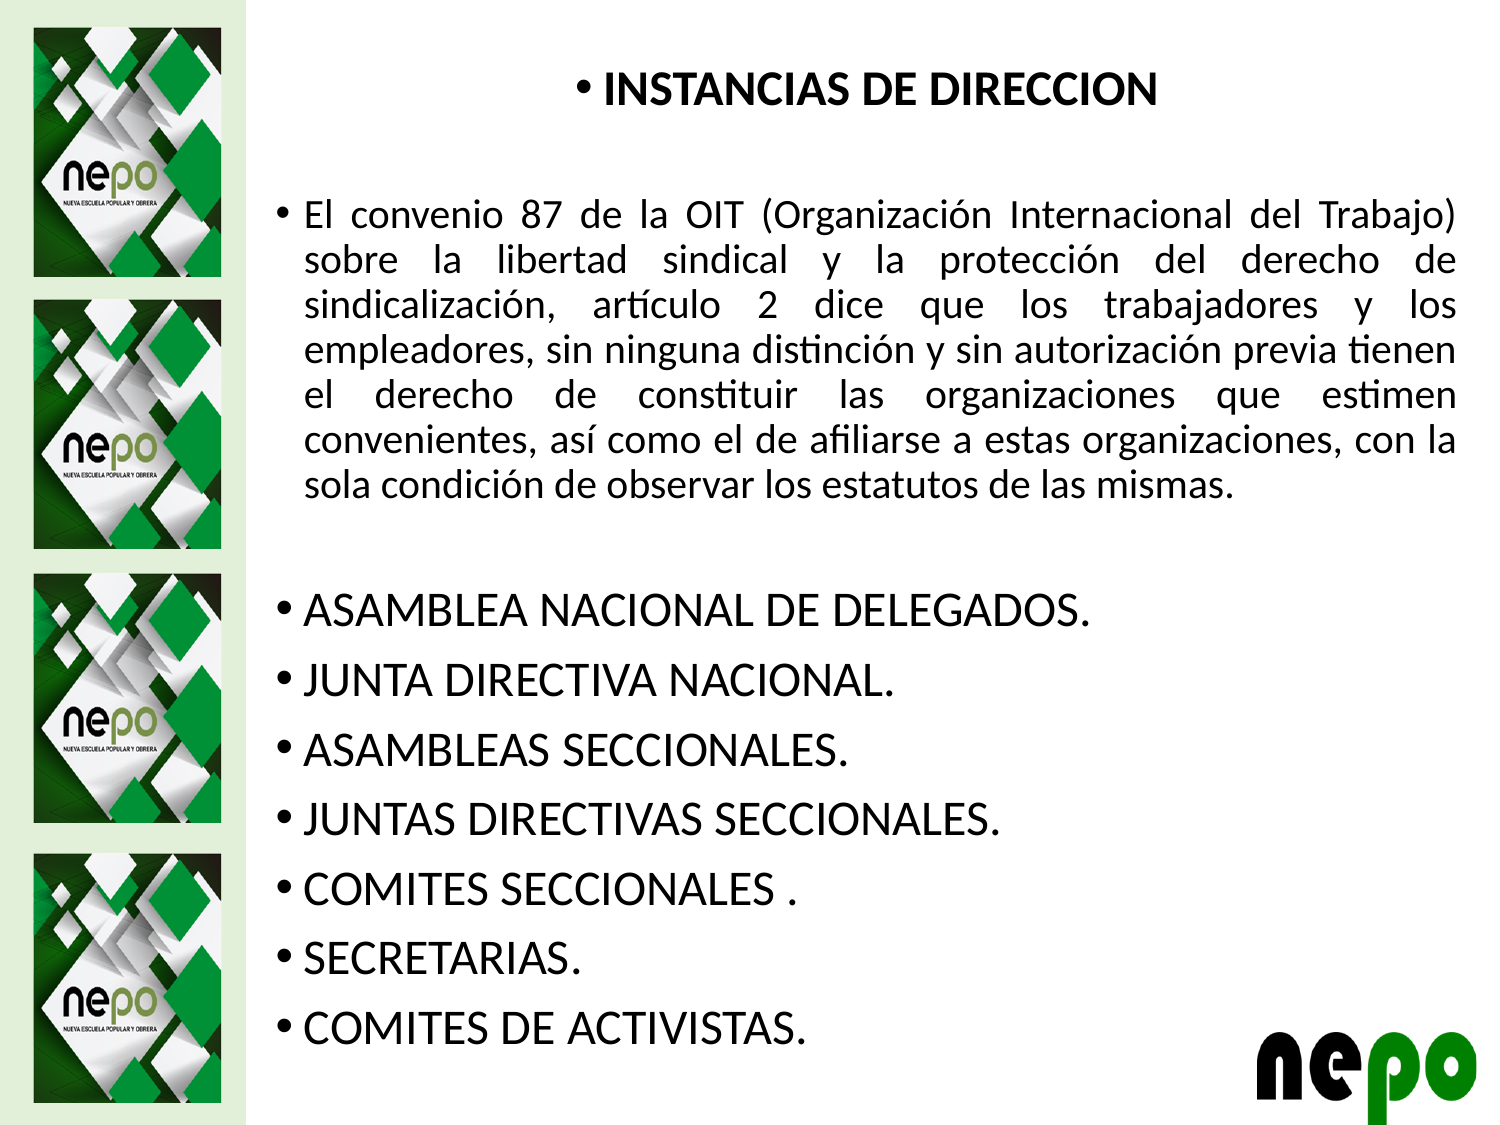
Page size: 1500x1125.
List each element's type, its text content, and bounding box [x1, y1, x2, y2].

list INSTANCIAS DE DIRECCION El convenio 87 de la OIT (Organización Internacional del Trabajo) sobre la libertad sindical y la protección del derecho de sindicalización, artículo 2 dice que los trabajadores y los empleadores, sin ninguna distinción y sin autorización previa tienen el derecho de constituir las organizaciones que estimen convenientes, así como el de afiliarse a estas organizaciones, con la sola condición de observar los estatutos de las mismas. ASAMBLEA NACIONAL DE DELEGADOS. JUNTA DIRECTIVA NACIONAL. ASAMBLEAS SECCIONALES. JUNTAS DIRECTIVAS SECCIONALES. COMITES SECCIONALES . SECRETARIAS. COMITES DE ACTIVISTAS. [260, 54, 1473, 1014]
picture [1257, 1032, 1477, 1125]
picture [0, 0, 246, 1125]
